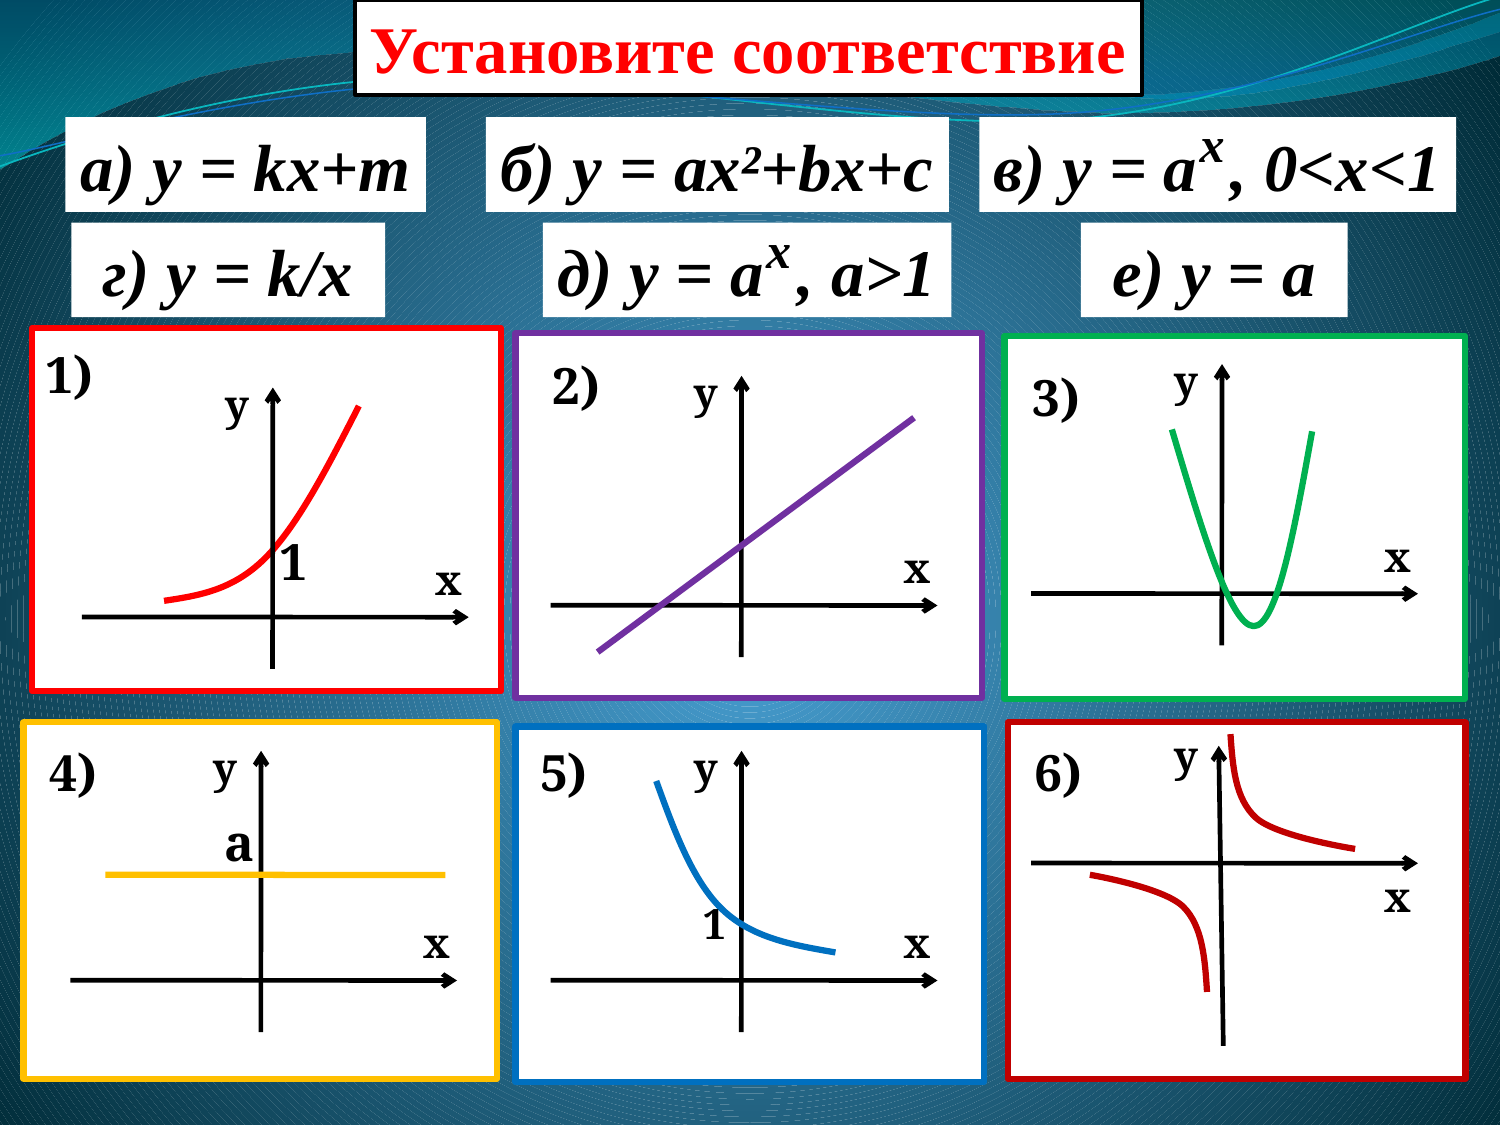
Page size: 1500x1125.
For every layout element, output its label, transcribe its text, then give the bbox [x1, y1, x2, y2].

text_box а) y = kx+m [65, 117, 426, 212]
text_box г) y = k/x [71, 222, 386, 318]
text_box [23, 327, 1466, 1083]
text_box б) y = ax²+bx+c [485, 117, 949, 212]
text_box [538, 210, 956, 319]
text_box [972, 105, 1464, 214]
text_box е) y = a [1080, 226, 1348, 318]
text_box Установите соответствие [353, 0, 1144, 97]
